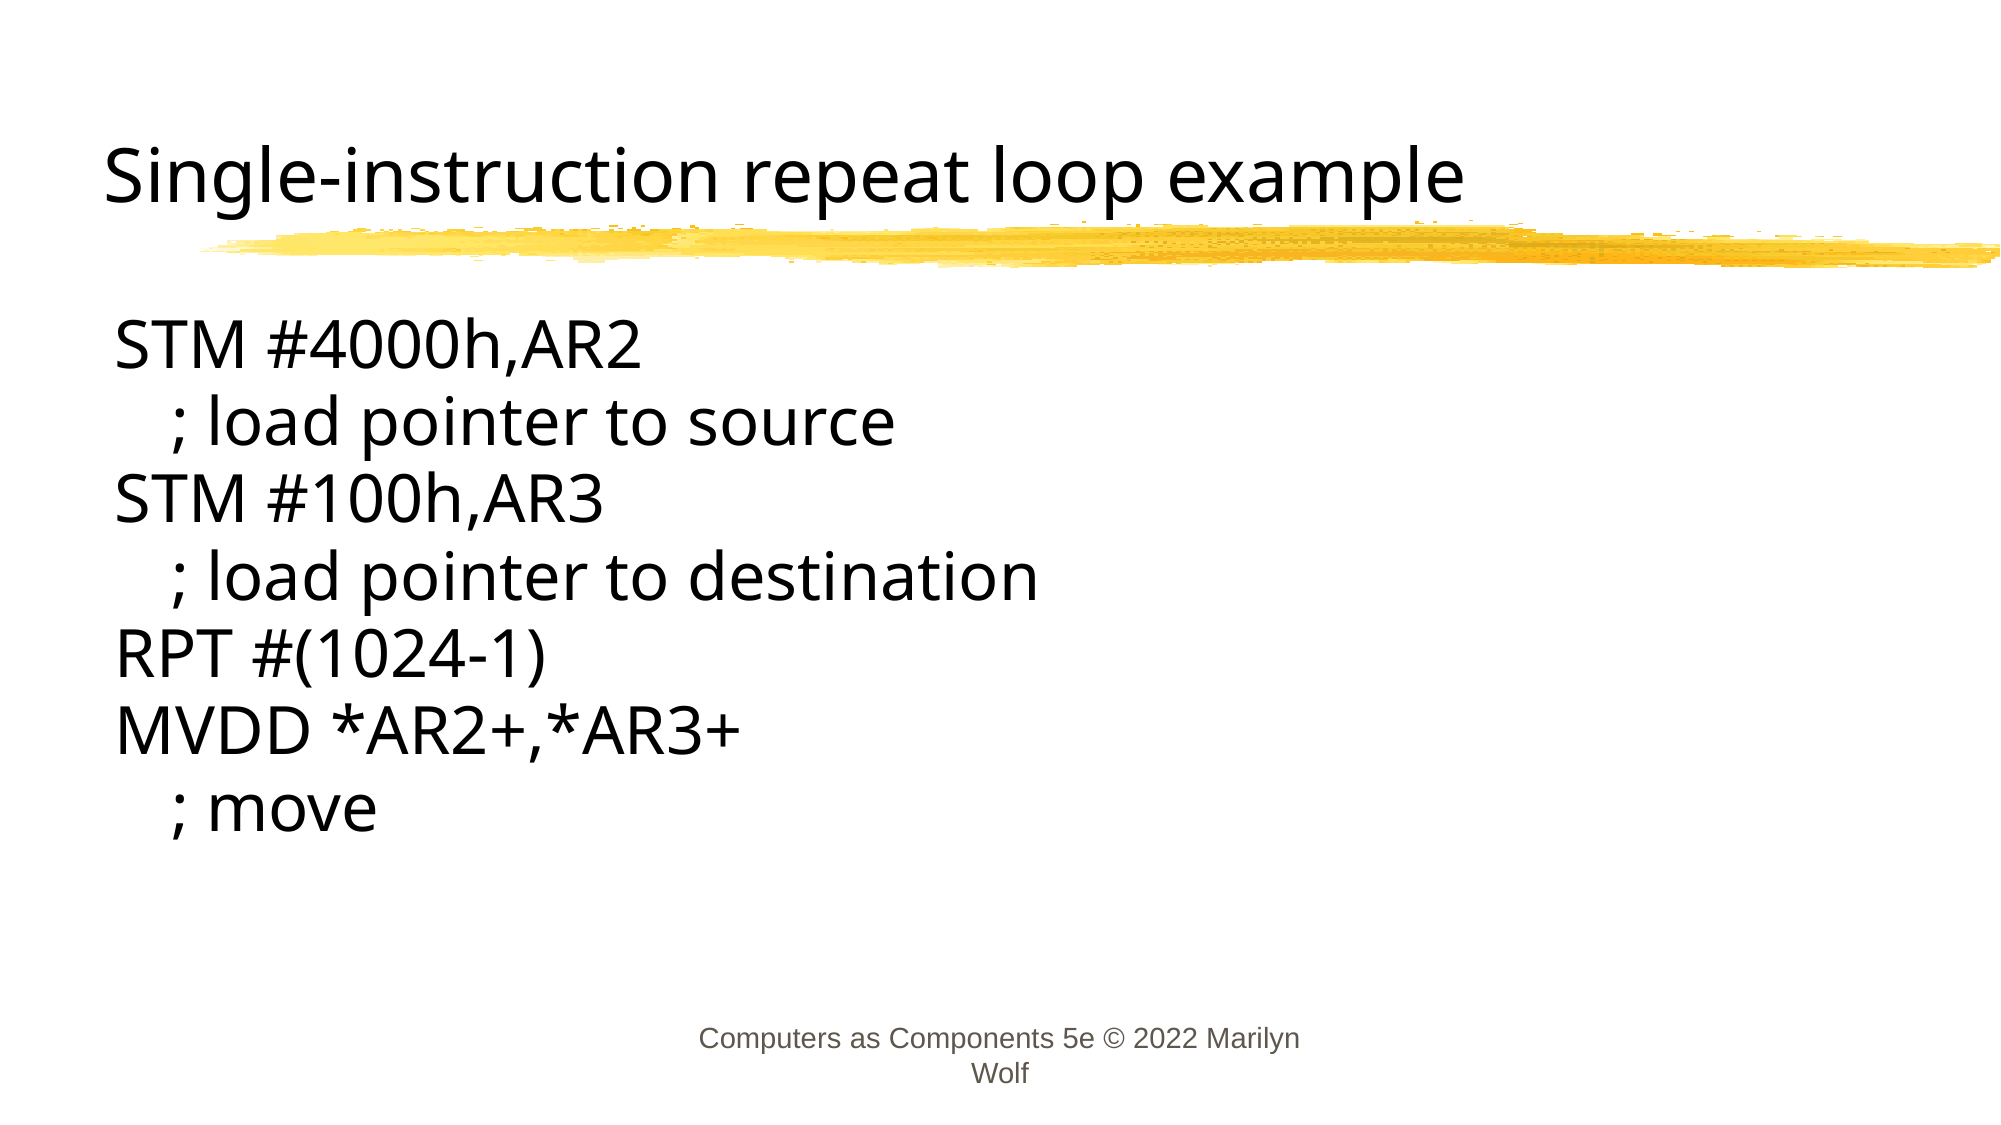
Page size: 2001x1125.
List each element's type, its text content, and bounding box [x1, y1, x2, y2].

title Single-instruction repeat loop example [88, 37, 1790, 226]
footer Computers as Components 5e © 2022 Marilyn Wolf [683, 1021, 1317, 1098]
list STM #4000h,AR2 ; load pointer to source STM #100h,AR3 ; load pointer to destination RPT #(1024-1) MVDD *AR2+,*AR3+ ; move [99, 309, 1890, 994]
picture [200, 215, 2000, 279]
